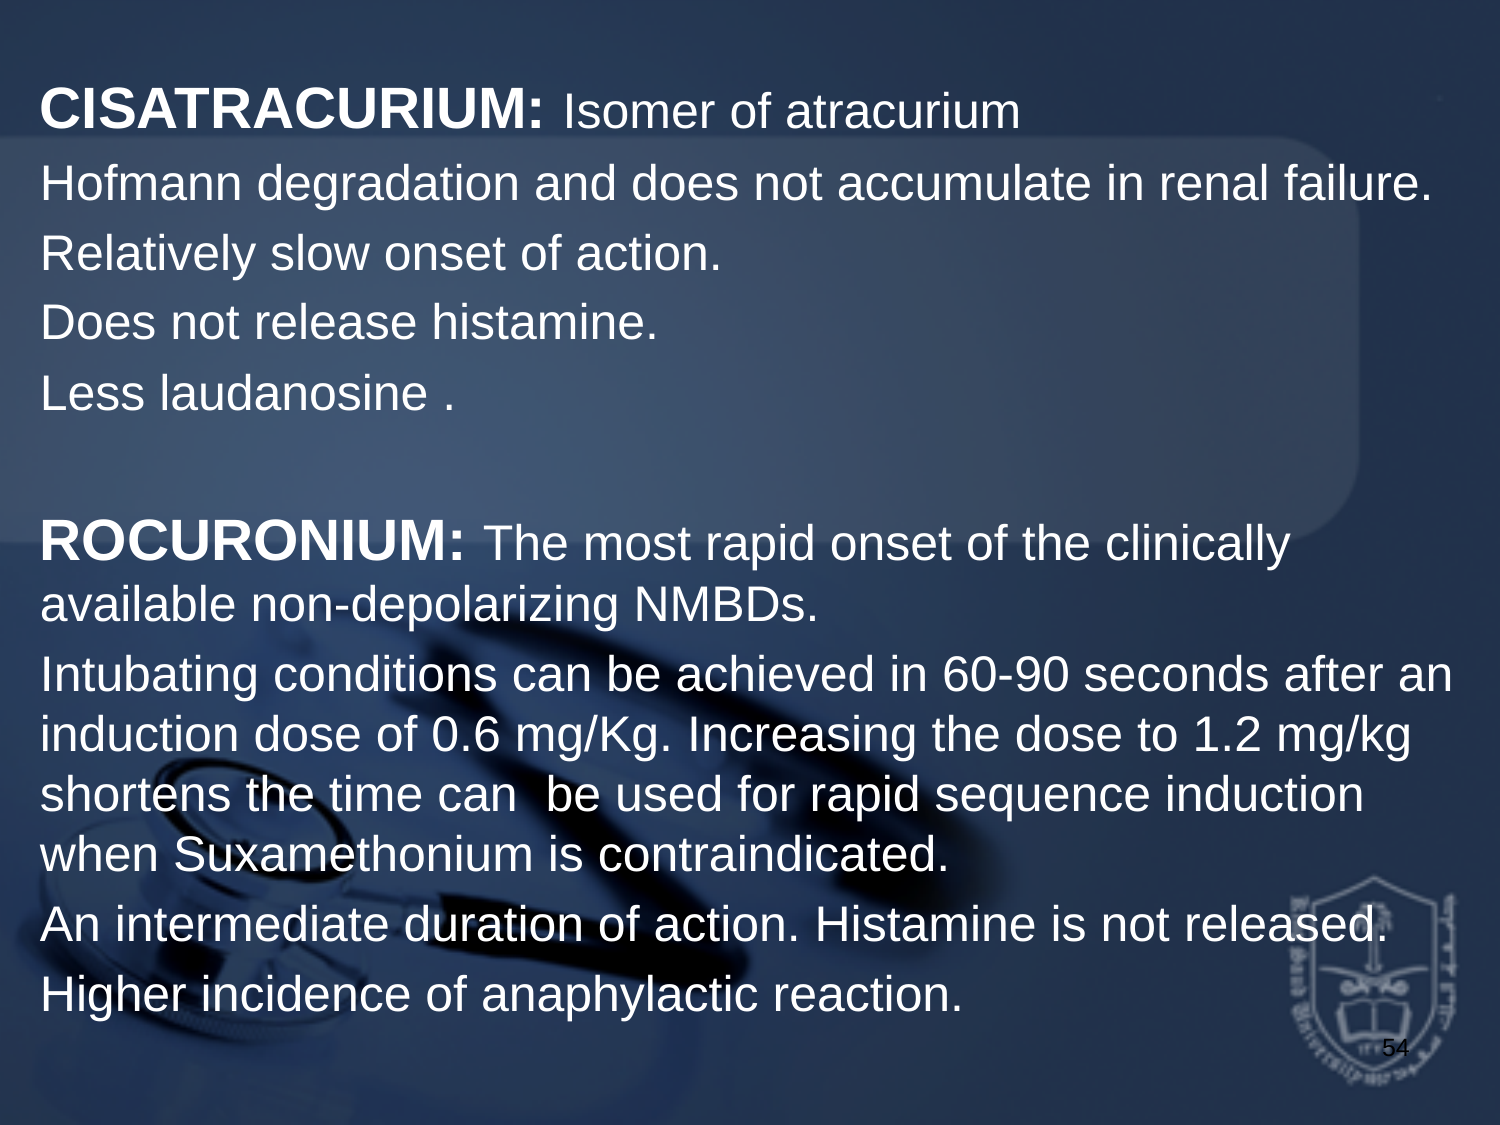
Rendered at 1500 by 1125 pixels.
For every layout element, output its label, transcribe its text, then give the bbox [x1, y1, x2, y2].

slide_number 54 [1074, 1024, 1426, 1103]
picture [0, 0, 1500, 1125]
list CISATRACURIUM: Isomer of atracurium Hofmann degradation and does not accumulate in renal failure. Relatively slow onset of action. Does not release histamine. Less laudanosine . ROCURONIUM: The most rapid onset of the clinically available non-depolarizing NMBDs. Intubating conditions can be achieved in 60-90 seconds after an induction dose of 0.6 mg/Kg. Increasing the dose to 1.2 mg/kg shortens the time can be used for rapid sequence induction when Suxamethonium is contraindicated. An intermediate duration of action. Histamine is not released. Higher incidence of anaphylactic reaction. [24, 62, 1488, 863]
